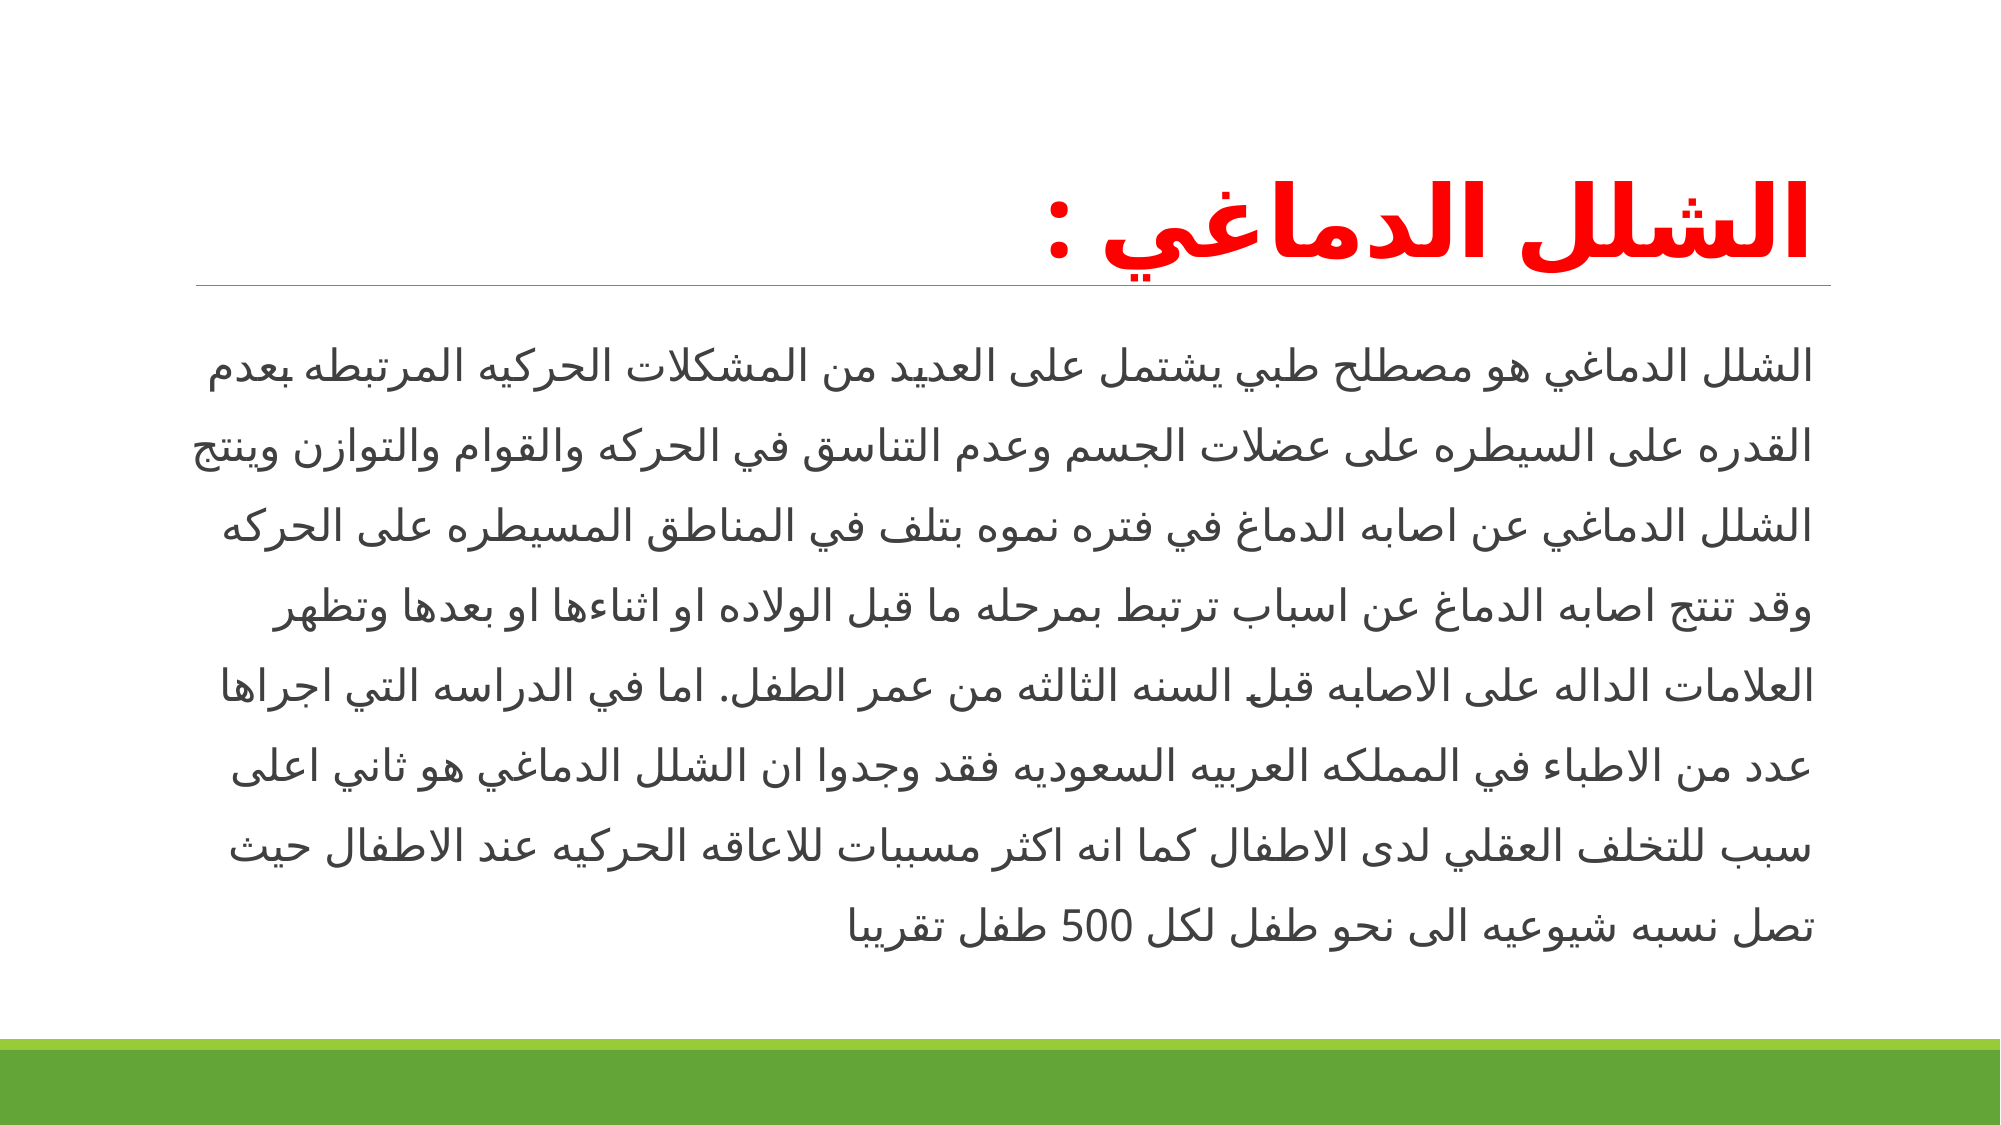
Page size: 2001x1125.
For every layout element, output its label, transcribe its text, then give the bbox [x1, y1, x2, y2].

title الشلل الدماغي : [180, 47, 1830, 285]
list الشلل الدماغي هو مصطلح طبي يشتمل على العديد من المشكلات الحركيه المرتبطه بعدم القدره على السيطره على عضلات الجسم وعدم التناسق في الحركه والقوام والتوازن وينتج الشلل الدماغي عن اصابه الدماغ في فتره نموه بتلف في المناطق المسيطره على الحركه وقد تنتج اصابه الدماغ عن اسباب ترتبط بمرحله ما قبل الولاده او اثناءها او بعدها وتظهر العلامات الداله على الاصابه قبل السنه الثالثه من عمر الطفل. اما في الدراسه التي اجراها عدد من الاطباء في المملكه العربيه السعوديه فقد وجدوا ان الشلل الدماغي هو ثاني اعلى سبب للتخلف العقلي لدى الاطفال كما انه اكثر مسببات للاعاقه الحركيه عند الاطفال حيث تصل نسبه شيوعيه الى نحو طفل لكل 500 طفل تقريبا [180, 302, 1830, 963]
